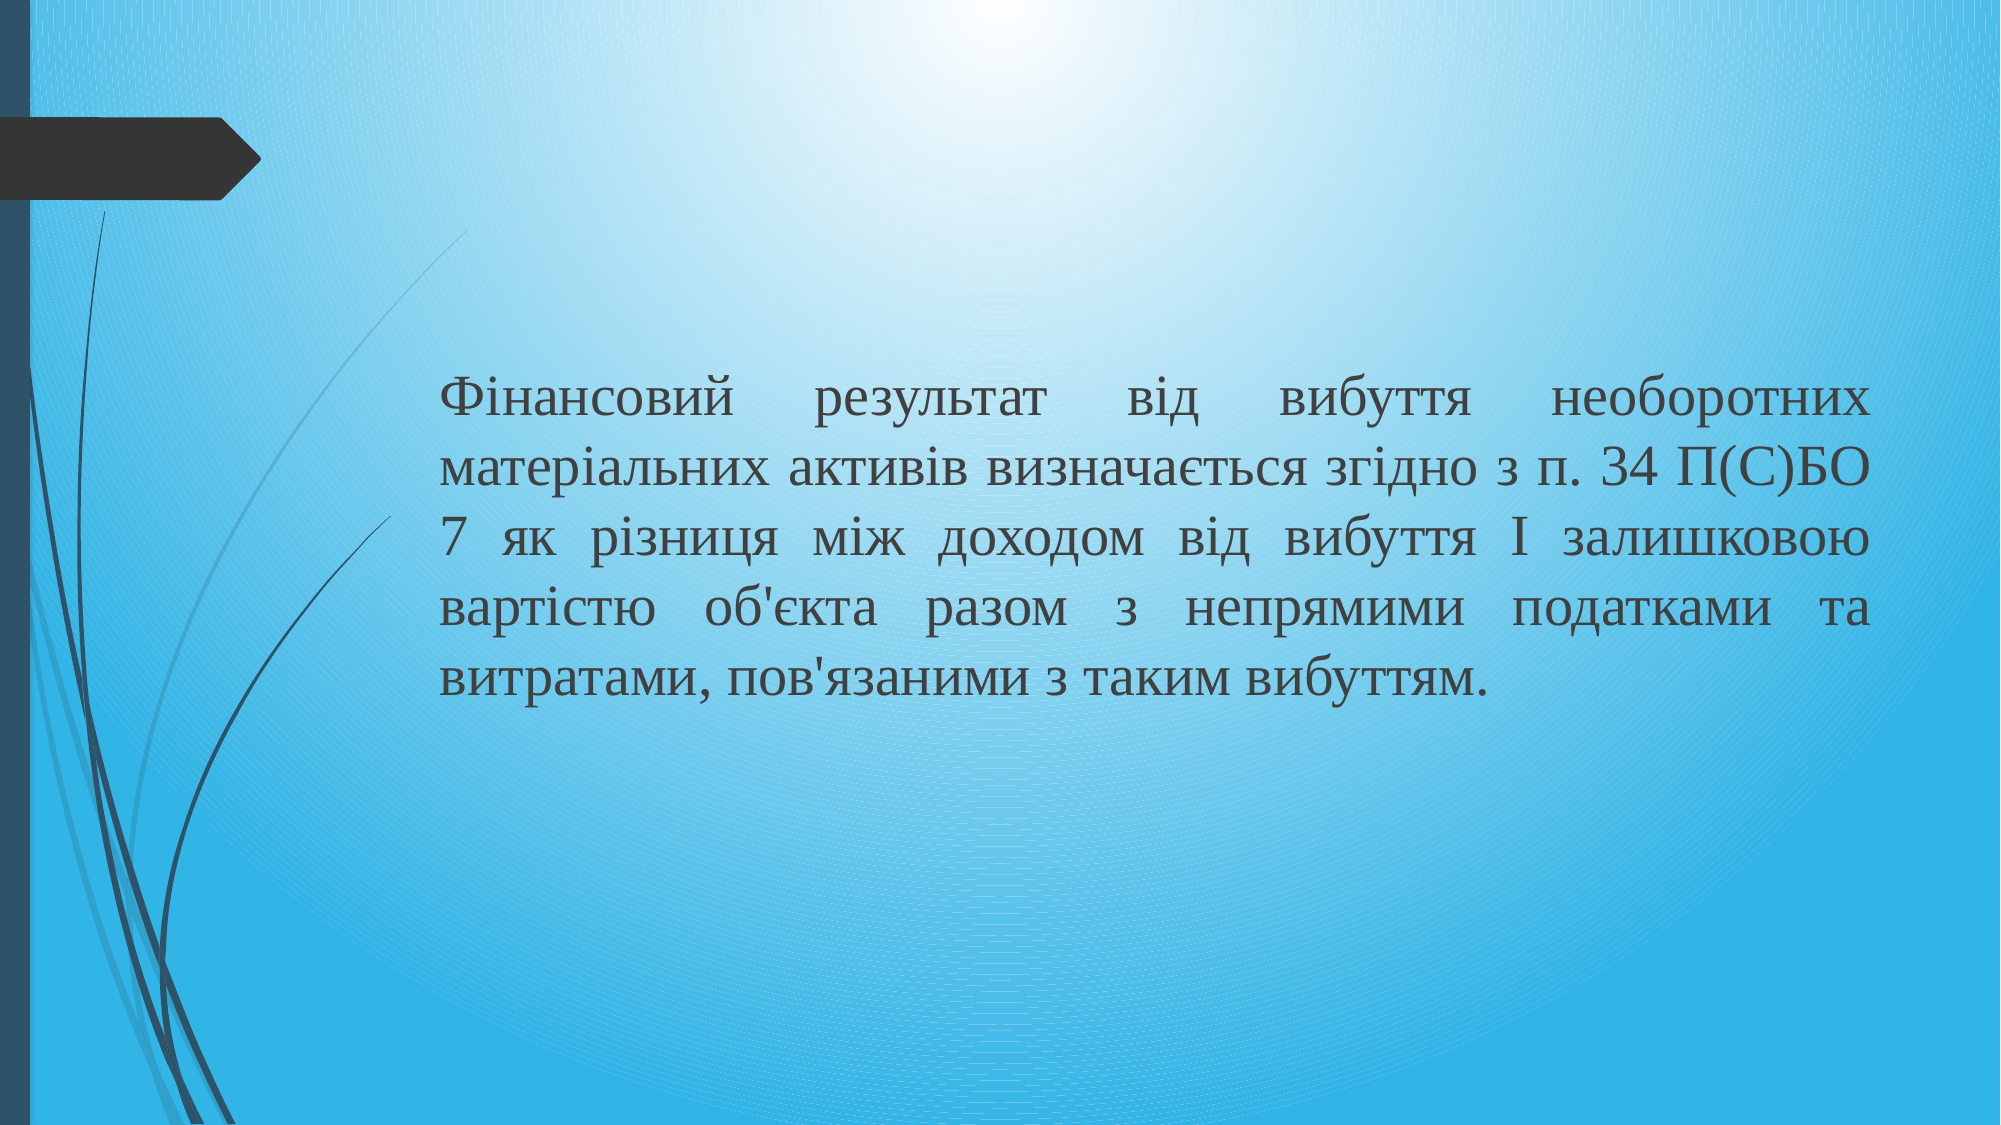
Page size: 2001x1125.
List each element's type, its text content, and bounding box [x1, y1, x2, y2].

list Фінансовий результат від вибуття необоротних матеріальних активів визначається згідно з п. 34 П(С)БО 7 як різниця між доходом від вибуття І залишковою вартістю об'єкта разом з непрямими податками та витратами, пов'язаними з таким вибуттям. [424, 350, 1888, 970]
